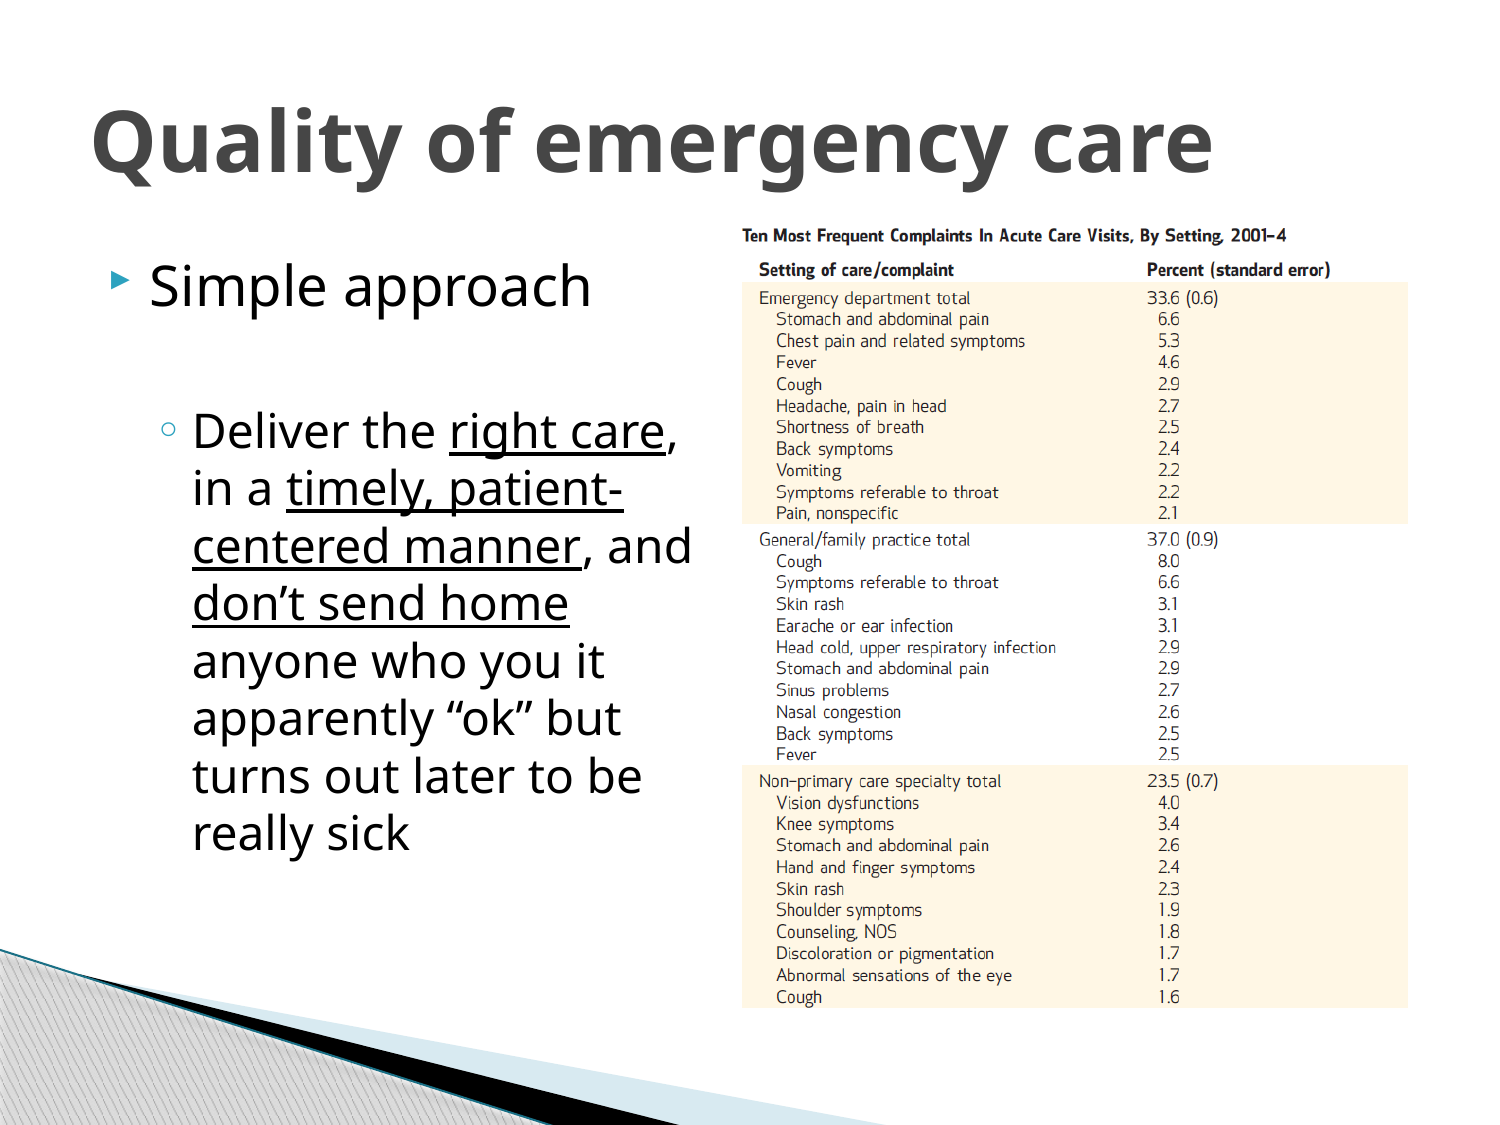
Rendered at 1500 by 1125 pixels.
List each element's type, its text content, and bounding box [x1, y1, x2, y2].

title Quality of emergency care [75, 45, 1425, 233]
picture [737, 224, 1409, 1010]
list Simple approach Deliver the right care, in a timely, patient-centered manner, and don’t send home anyone who you it apparently “ok” but turns out later to be really sick [74, 242, 726, 986]
